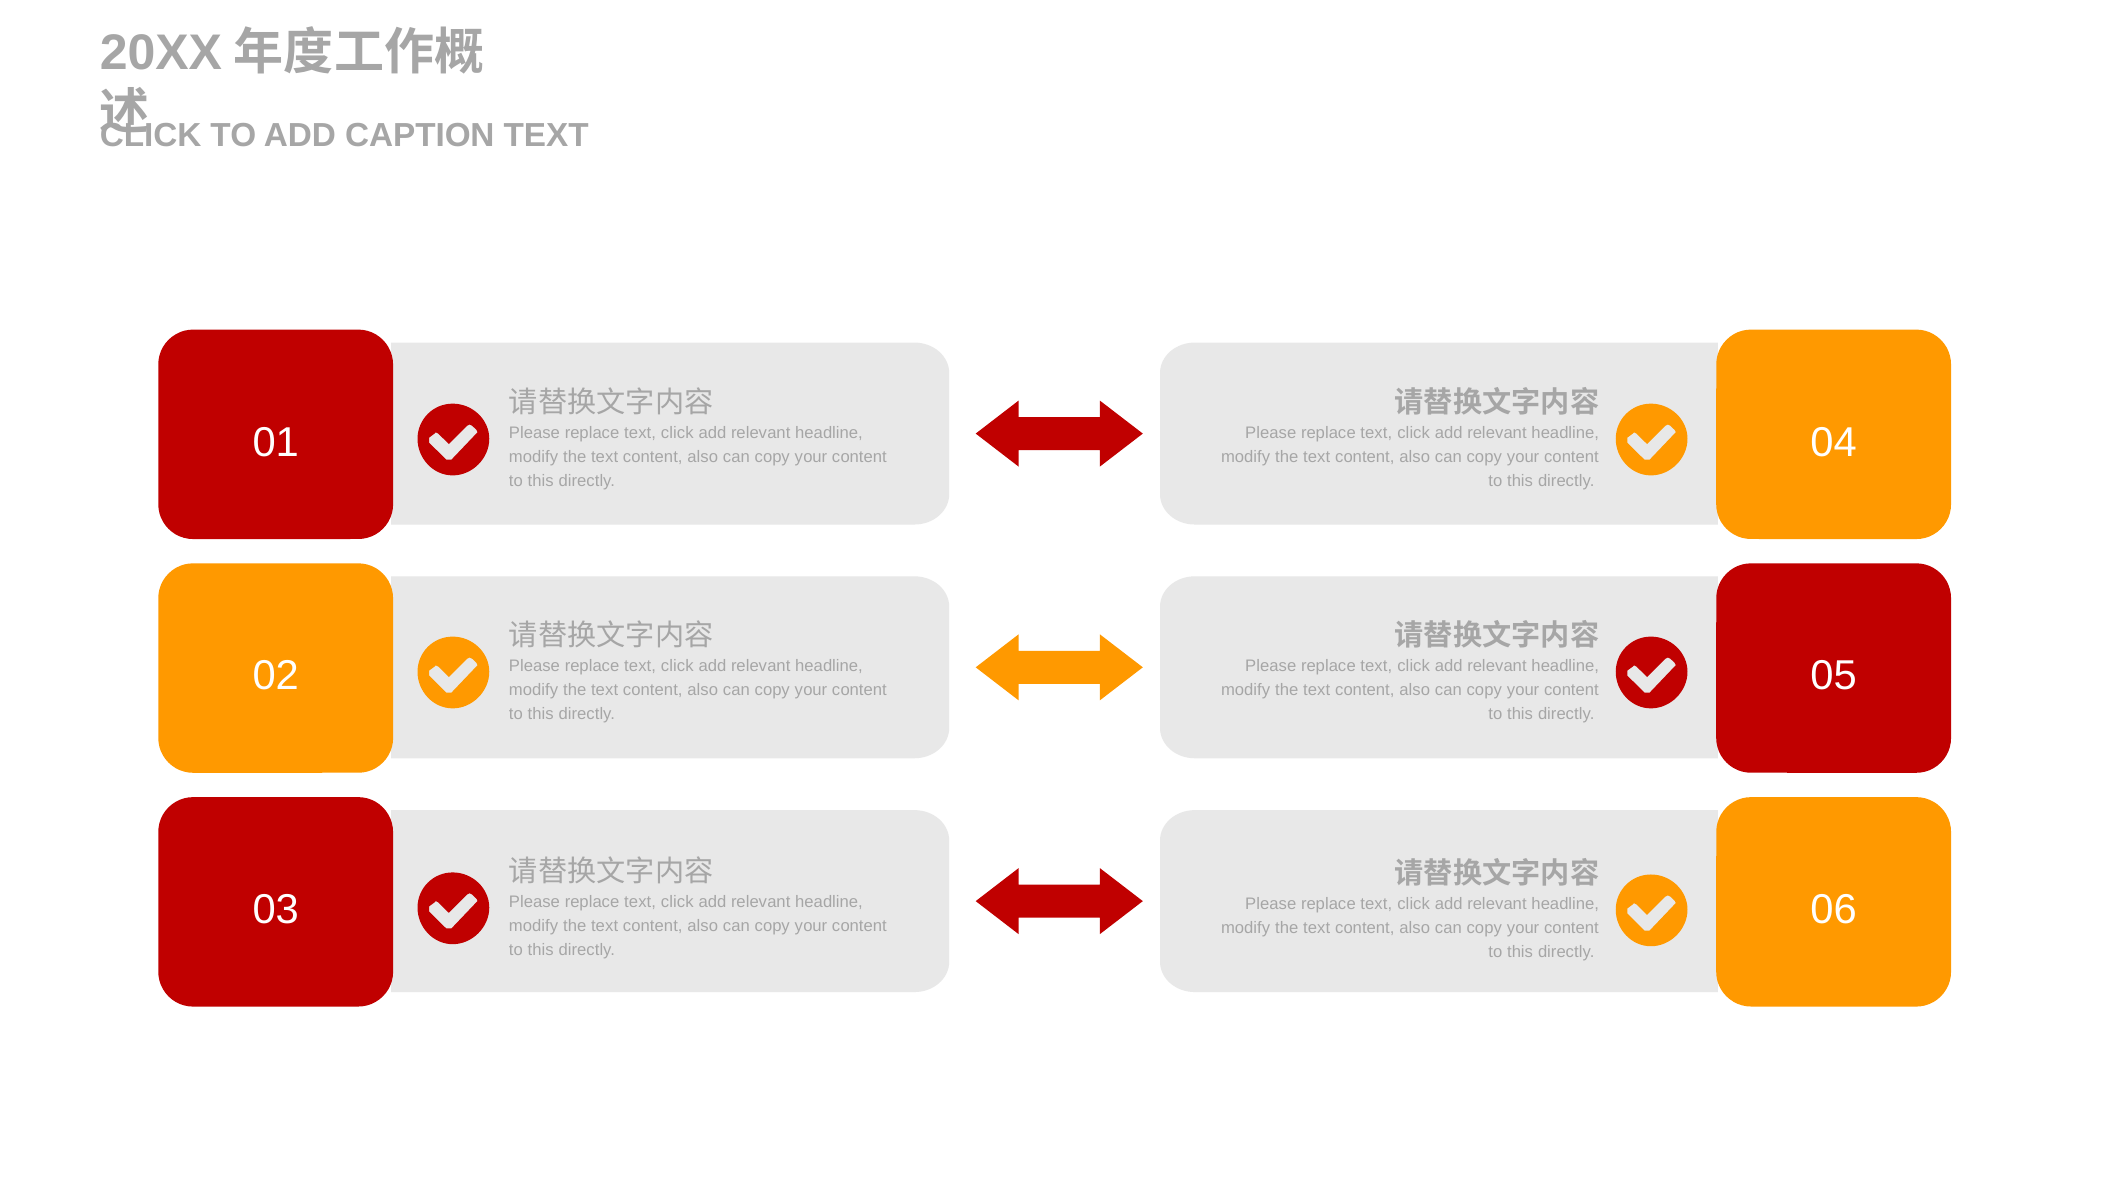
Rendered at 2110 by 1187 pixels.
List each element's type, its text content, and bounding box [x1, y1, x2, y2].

text_box 05 [1715, 562, 1953, 774]
text_box 02 [157, 562, 395, 774]
text_box [1615, 403, 1688, 476]
text_box [390, 809, 951, 994]
text_box 请替换文字内容 Please replace text, click add relevant headline, modify the text content, also can copy your content to this directly. [508, 844, 897, 959]
text_box 请替换文字内容 Please replace text, click add relevant headline, modify the text content, also can copy your content to this directly. [508, 609, 897, 723]
text_box [390, 341, 951, 526]
text_box 06 [1715, 796, 1953, 1008]
text_box 01 [157, 328, 395, 541]
text_box CLICK TO ADD CAPTION TEXT [99, 113, 629, 154]
text_box [974, 865, 1145, 937]
text_box [1158, 809, 1720, 994]
text_box 请替换文字内容 Please replace text, click add relevant headline, modify the text content, also can copy your content to this directly. [1211, 847, 1600, 961]
text_box 20XX年度工作概述 [99, 19, 534, 113]
text_box [390, 575, 951, 760]
text_box 03 [157, 796, 395, 1008]
text_box 请替换文字内容 Please replace text, click add relevant headline, modify the text content, also can copy your content to this directly. [1211, 609, 1600, 723]
text_box [1615, 874, 1688, 947]
text_box [417, 872, 490, 945]
text_box [1158, 341, 1720, 526]
text_box [417, 403, 490, 476]
text_box 请替换文字内容 Please replace text, click add relevant headline, modify the text content, also can copy your content to this directly. [508, 376, 897, 490]
text_box 请替换文字内容 Please replace text, click add relevant headline, modify the text content, also can copy your content to this directly. [1211, 376, 1600, 490]
text_box [974, 398, 1145, 469]
text_box 04 [1715, 328, 1953, 541]
text_box [1158, 575, 1720, 760]
text_box [974, 632, 1145, 703]
text_box [417, 636, 490, 709]
text_box [1615, 636, 1688, 709]
